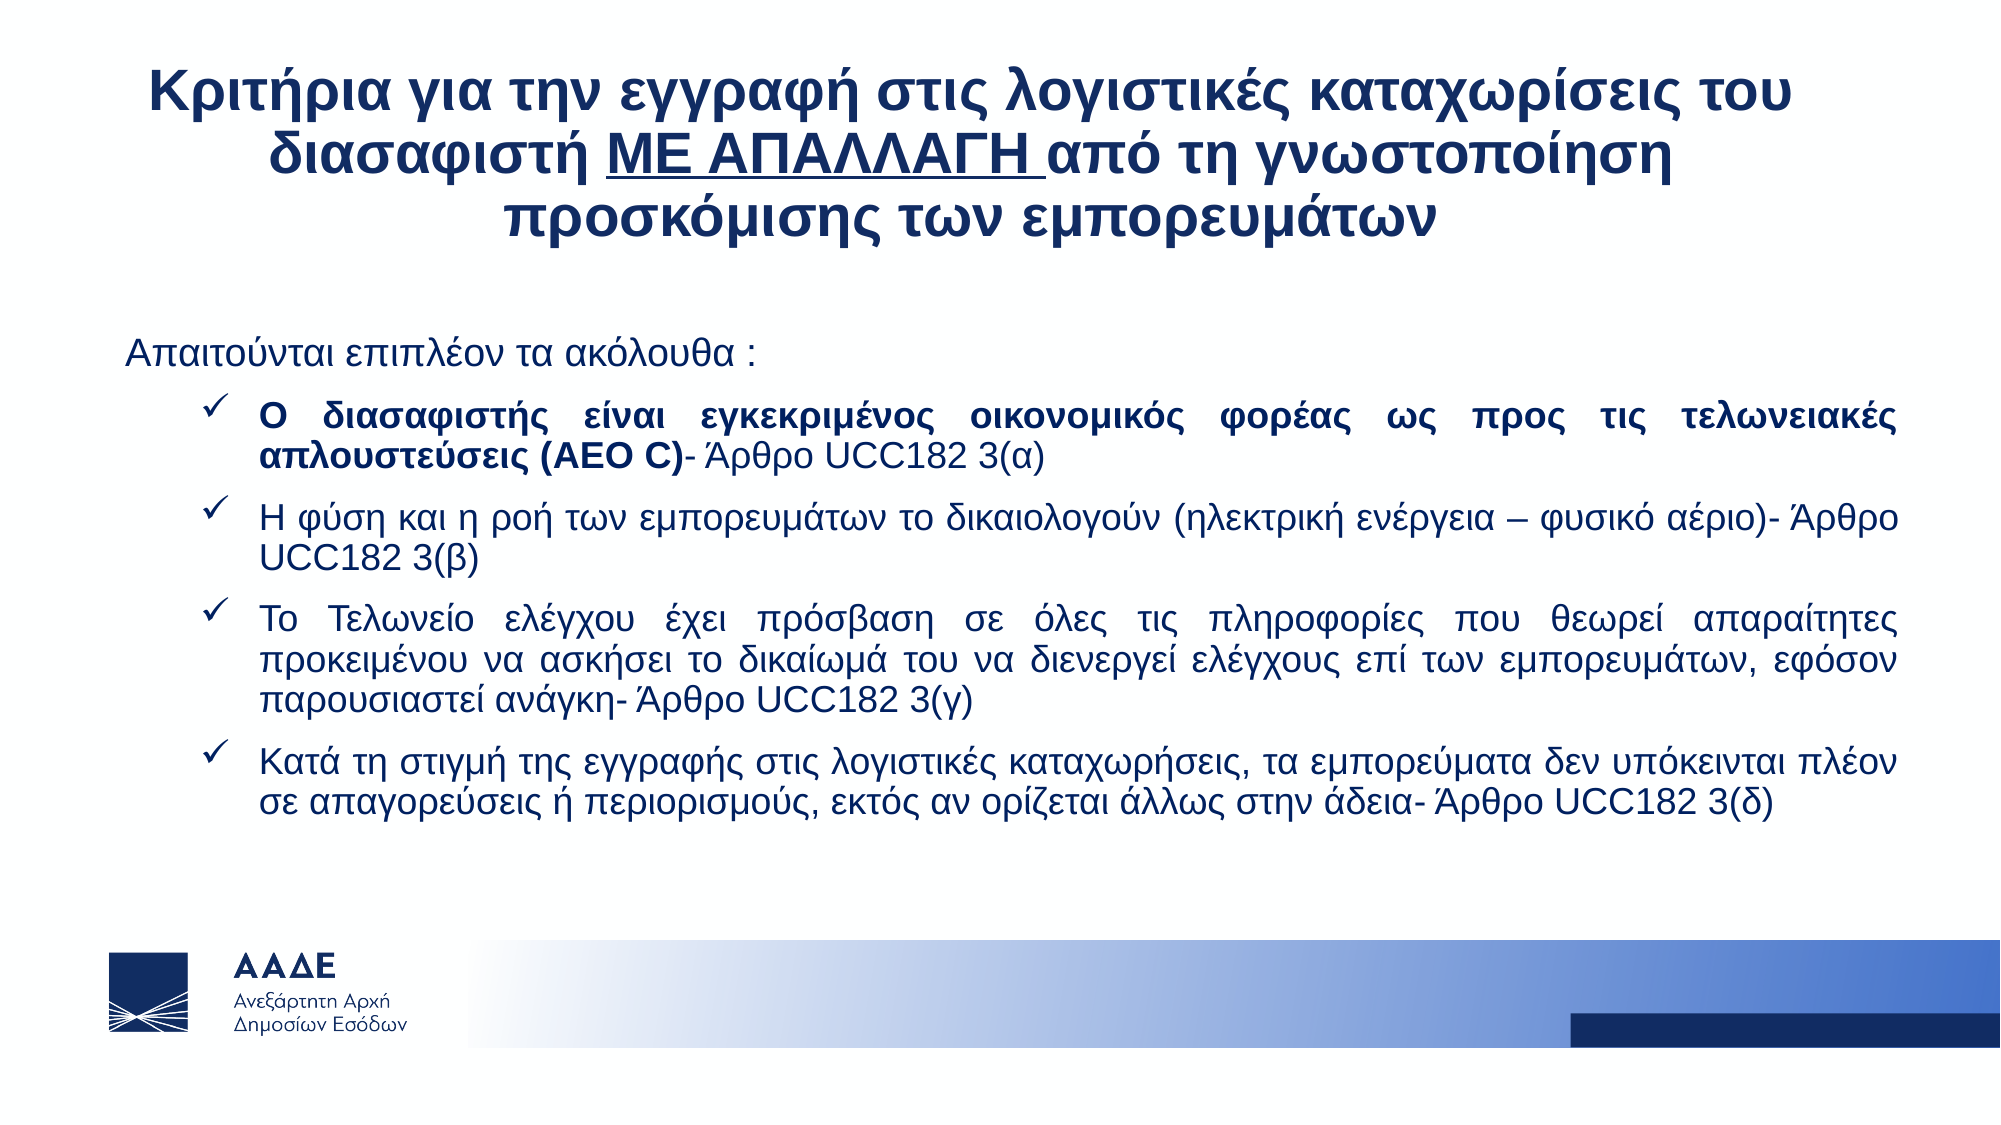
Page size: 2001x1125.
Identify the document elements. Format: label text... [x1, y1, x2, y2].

list Απαιτούνται επιπλέον τα ακόλουθα : Ο διασαφιστής είναι εγκεκριμένος οικονομικός φορέας ως προς τις τελωνειακές απλουστεύσεις (AEO C)- Άρθρο UCC182 3(α) Η φύση και η ροή των εμπορευμάτων το δικαιολογούν (ηλεκτρική ενέργεια – φυσικό αέριο)- Άρθρο UCC182 3(β) Το Τελωνείο ελέγχου έχει πρόσβαση σε όλες τις πληροφορίες που θεωρεί απαραίτητες προκειμένου να ασκήσει το δικαίωμά του να διενεργεί ελέγχους επί των εμπορευμάτων, εφόσον παρουσιαστεί ανάγκη- Άρθρο UCC182 3(γ) Κατά τη στιγμή της εγγραφής στις λογιστικές καταχωρήσεις, τα εμπορεύματα δεν υπόκεινται πλέον σε απαγορεύσεις ή περιορισμούς, εκτός αν ορίζεται άλλως στην άδεια- Άρθρο UCC182 3(δ) [110, 325, 1915, 1040]
picture [43, 898, 473, 1090]
title Κριτήρια για την εγγραφή στις λογιστικές καταχωρίσεις του διασαφιστή ΜΕ ΑΠΑΛΛΑΓΗ από τη γνωστοποίηση προσκόμισης των εμπορευμάτων [63, 45, 1879, 263]
